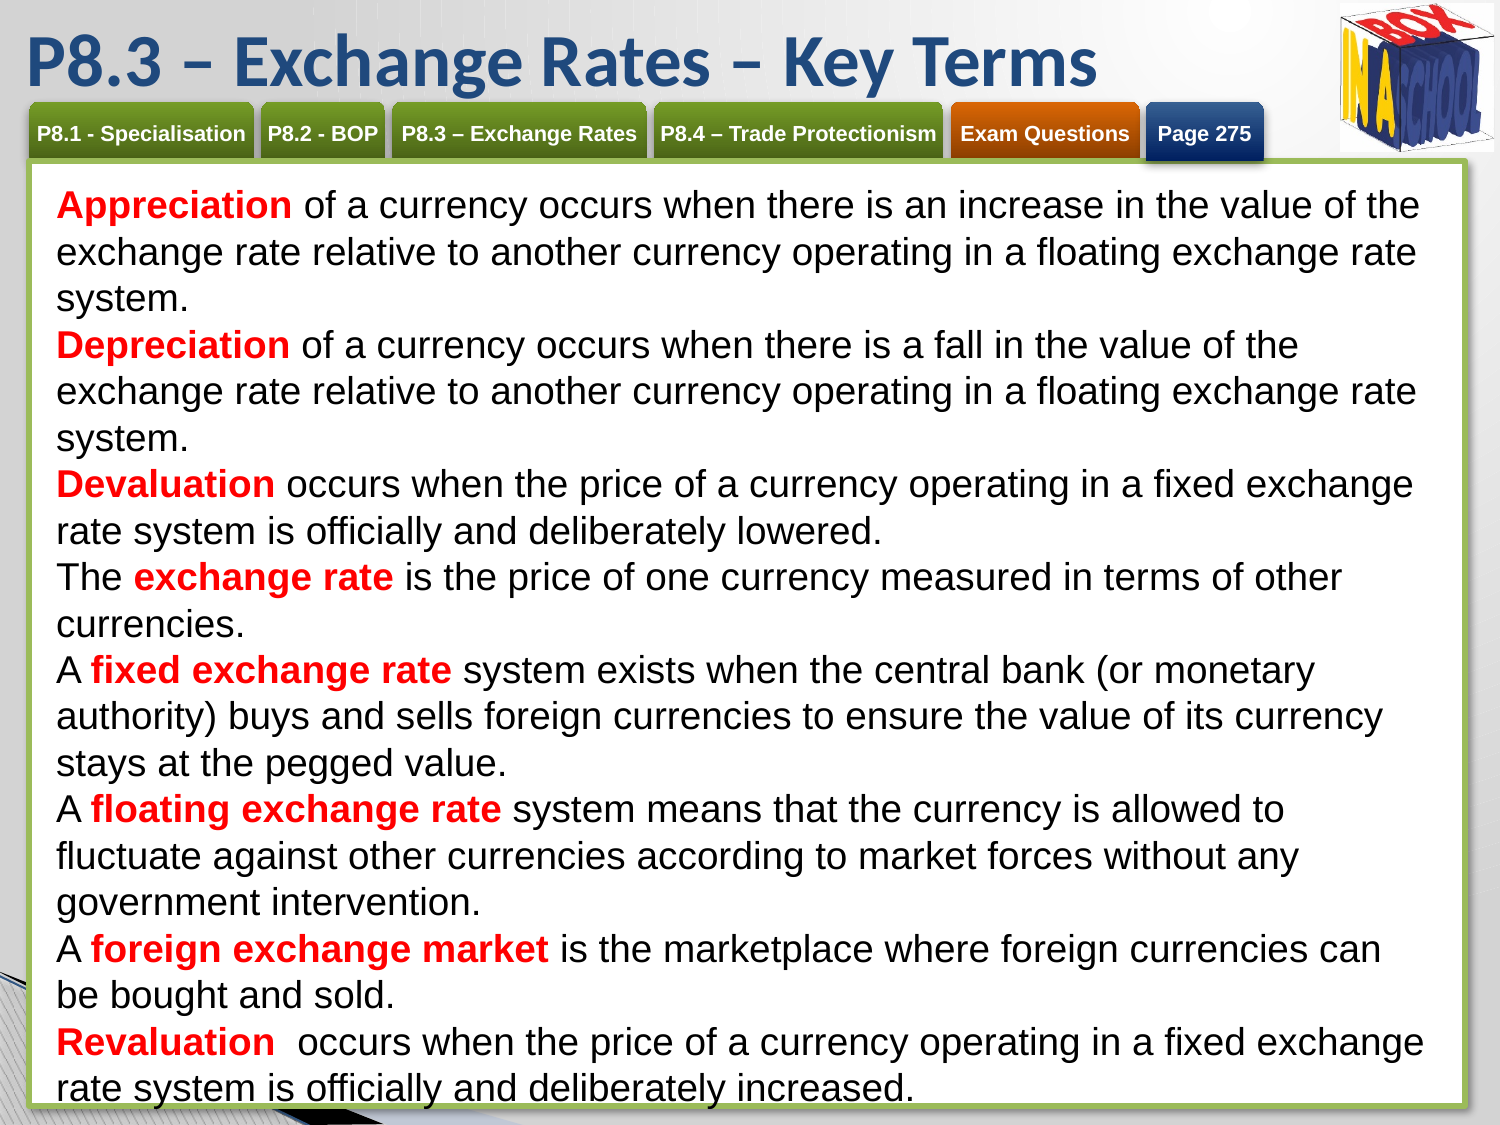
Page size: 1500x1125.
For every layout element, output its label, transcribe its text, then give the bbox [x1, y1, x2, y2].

text_box Appreciation of a currency occurs when there is an increase in the value of the exchange rate relative to another currency operating in a floating exchange rate system. Depreciation of a currency occurs when there is a fall in the value of the exchange rate relative to another currency operating in a floating exchange rate system. Devaluation occurs when the price of a currency operating in a fixed exchange rate system is officially and deliberately lowered. The exchange rate is the price of one currency measured in terms of other currencies. A fixed exchange rate system exists when the central bank (or monetary authority) buys and sells foreign currencies to ensure the value of its currency stays at the pegged value. A floating exchange rate system means that the currency is allowed to fluctuate against other currencies according to market forces without any government intervention. A foreign exchange market is the marketplace where foreign currencies can be bought and sold. Revaluation occurs when the price of a currency operating in a fixed exchange rate system is officially and deliberately increased. [41, 172, 1447, 1117]
text_box Page 275 [1145, 102, 1264, 161]
picture [1340, 3, 1495, 152]
title P8.3 – Exchange Rates – Key Terms [11, 11, 1465, 102]
picture [287, 1117, 303, 1125]
